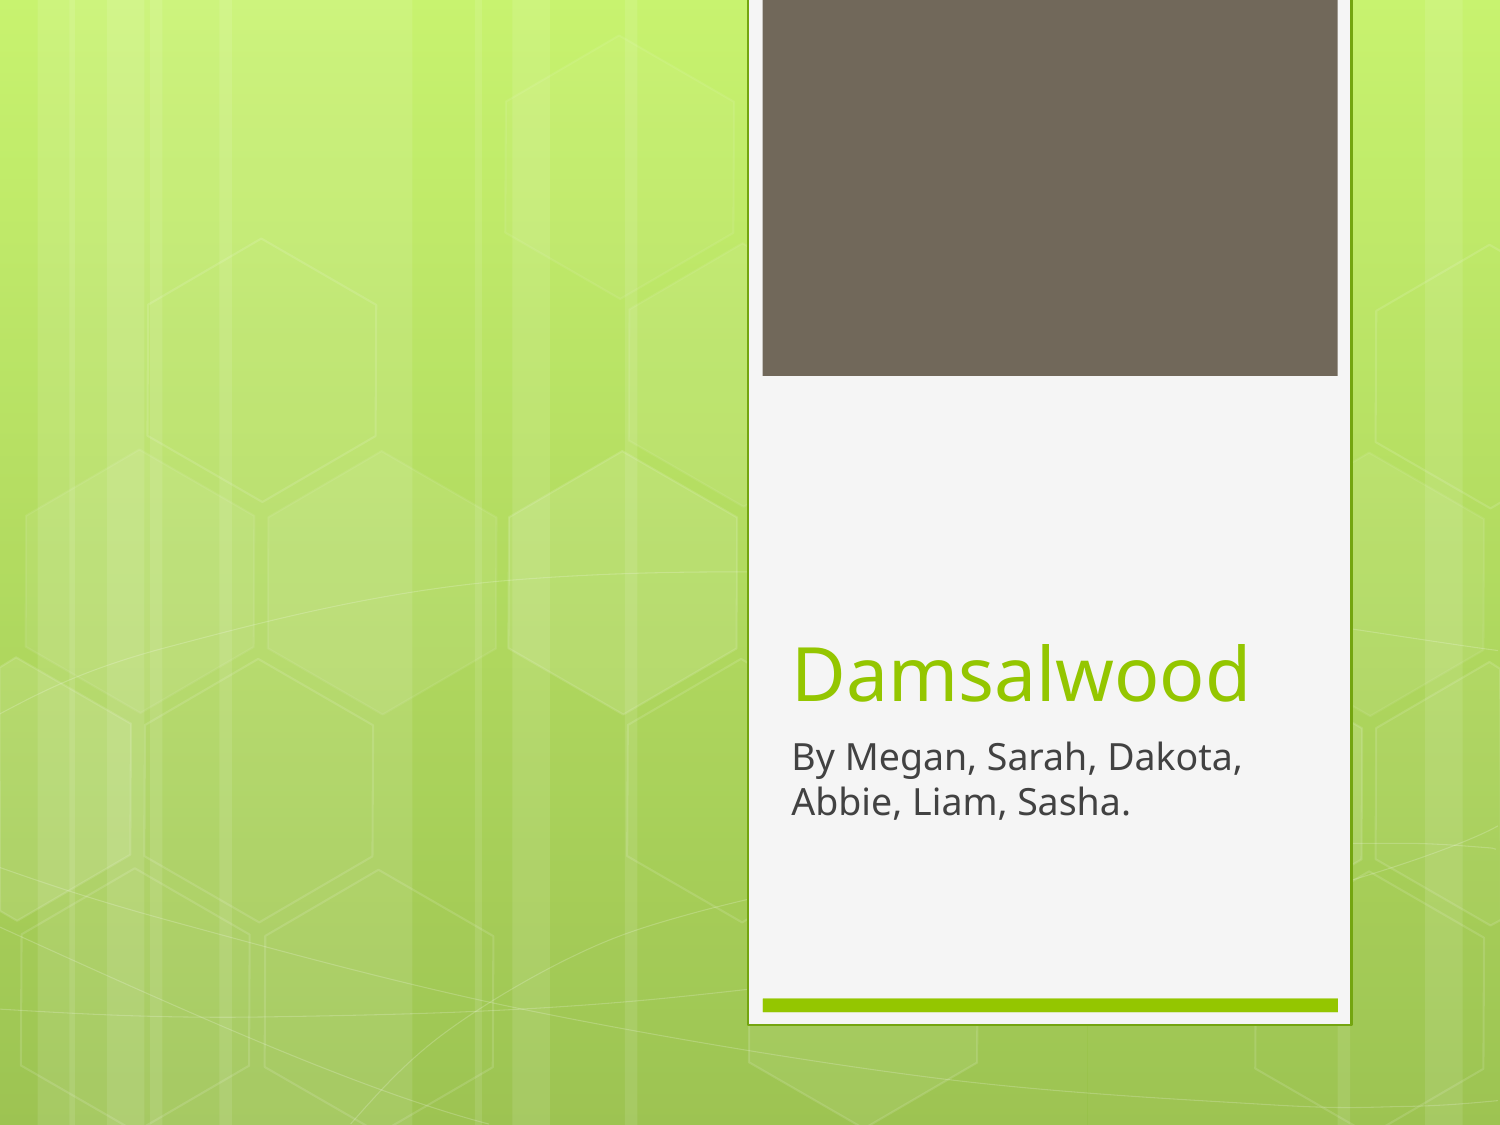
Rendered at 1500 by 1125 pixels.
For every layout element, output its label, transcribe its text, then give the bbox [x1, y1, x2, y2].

title Damsalwood [776, 444, 1320, 724]
subtitle By Megan, Sarah, Dakota, Abbie, Liam, Sasha. [776, 725, 1320, 933]
